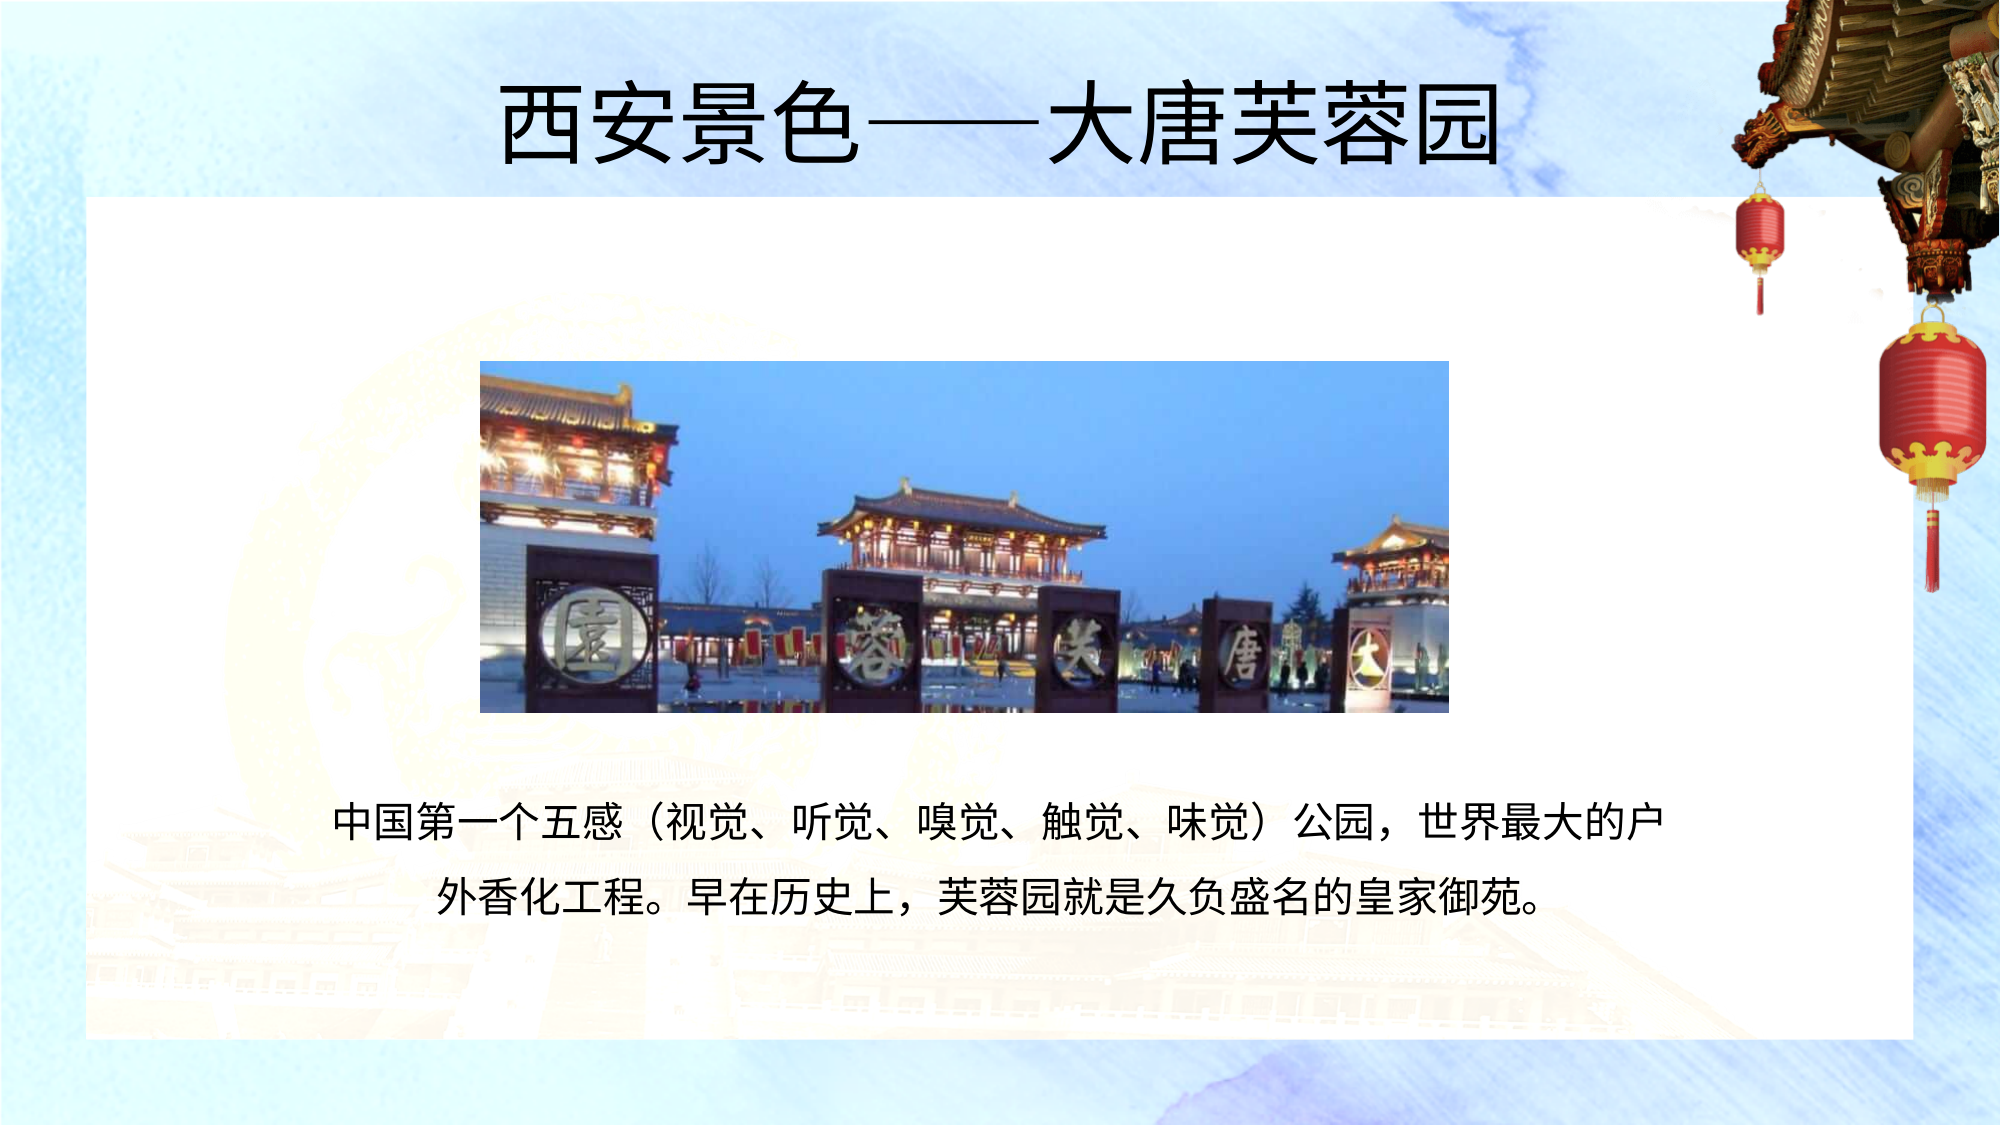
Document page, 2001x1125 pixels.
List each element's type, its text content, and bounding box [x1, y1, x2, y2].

title 西安景色——大唐芙蓉园 [137, 59, 1863, 197]
picture [3, 0, 2000, 1125]
text_box 中国第一个五感（视觉、听觉、嗅觉、触觉、味觉）公园，世界最大的户外香化工程。早在历史上，芙蓉园就是久负盛名的皇家御苑。 [302, 763, 1698, 928]
